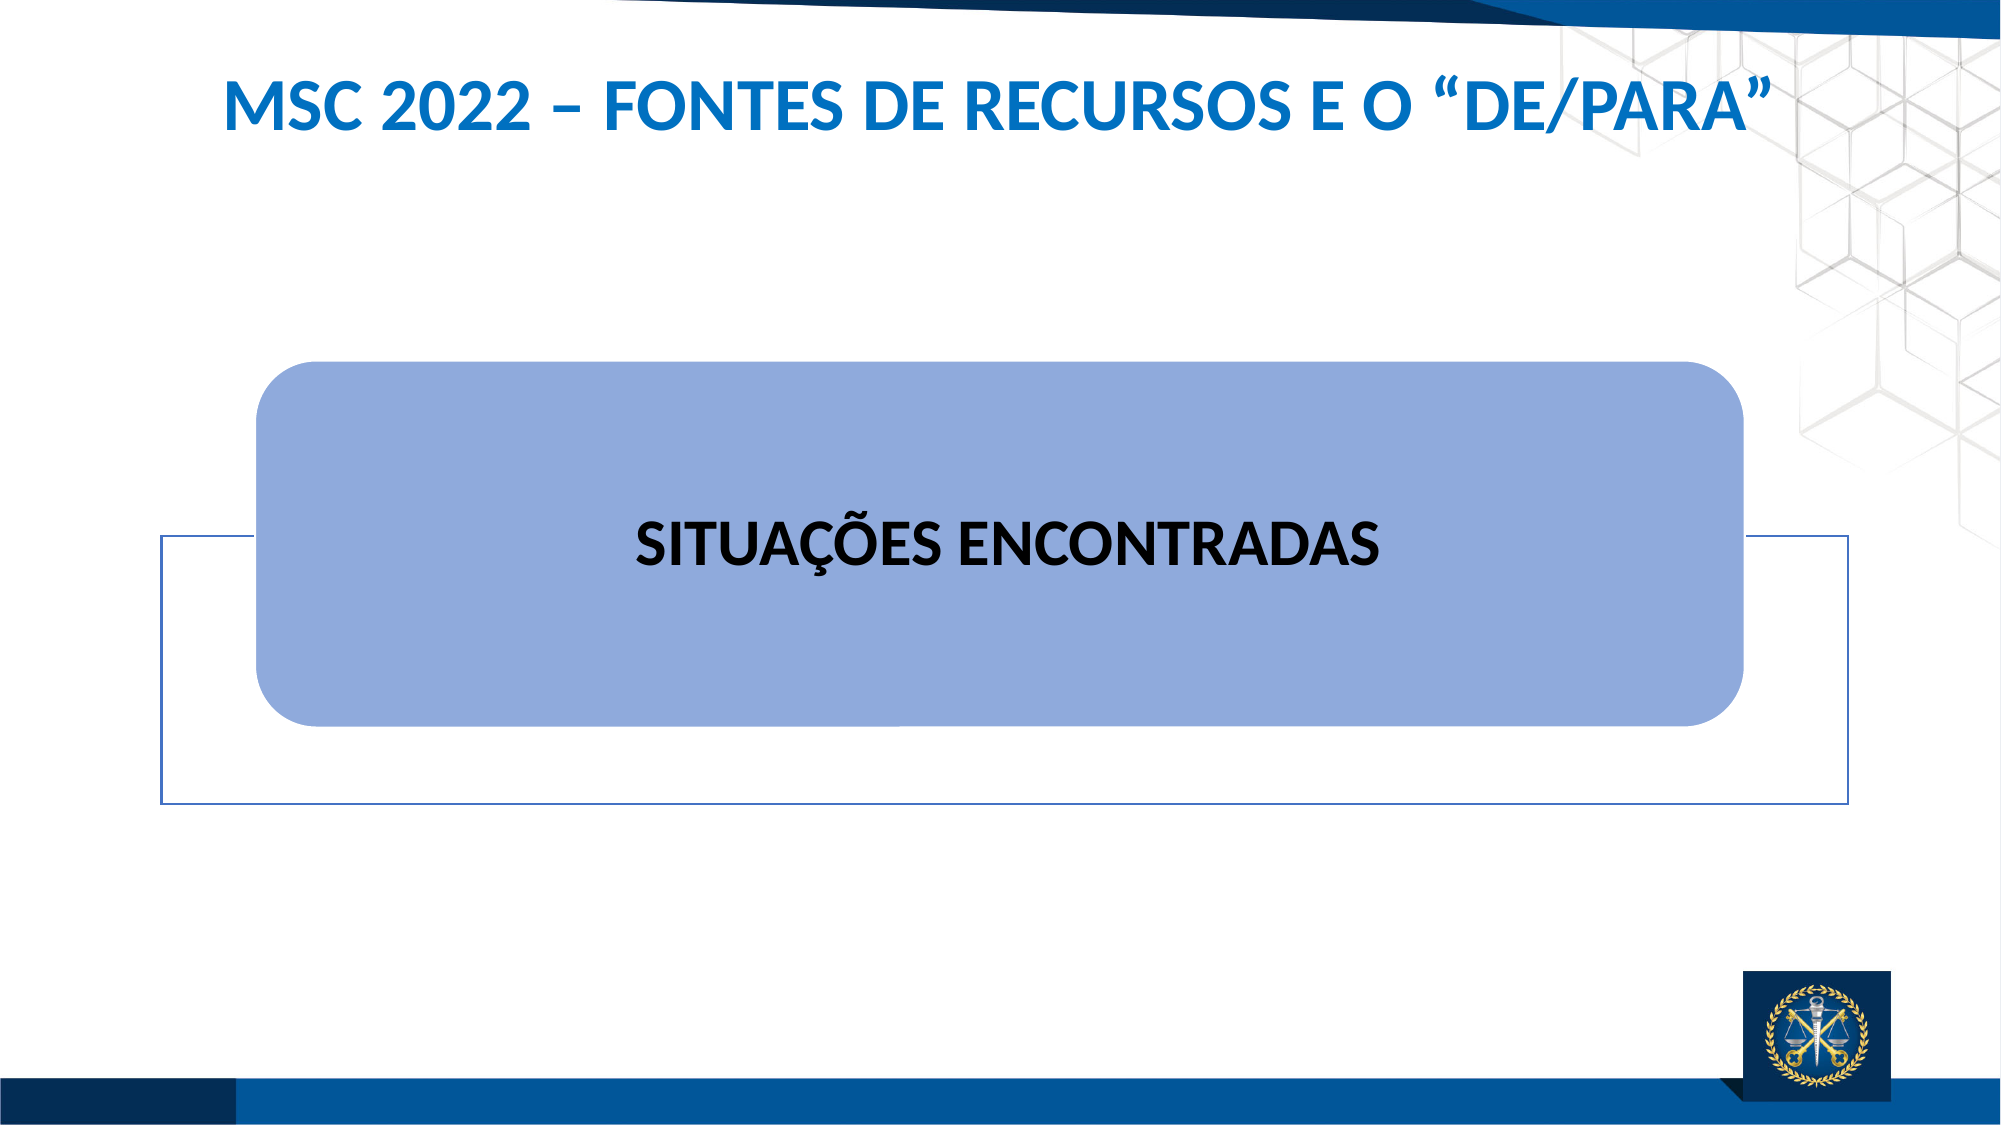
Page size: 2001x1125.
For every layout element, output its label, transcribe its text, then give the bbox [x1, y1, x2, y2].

text_box MSC 2022 – FONTES DE RECURSOS E O “DE/PARA” [108, 48, 1892, 153]
picture [0, 0, 2001, 1125]
text_box [14, 48, 1926, 185]
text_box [161, 192, 1849, 939]
